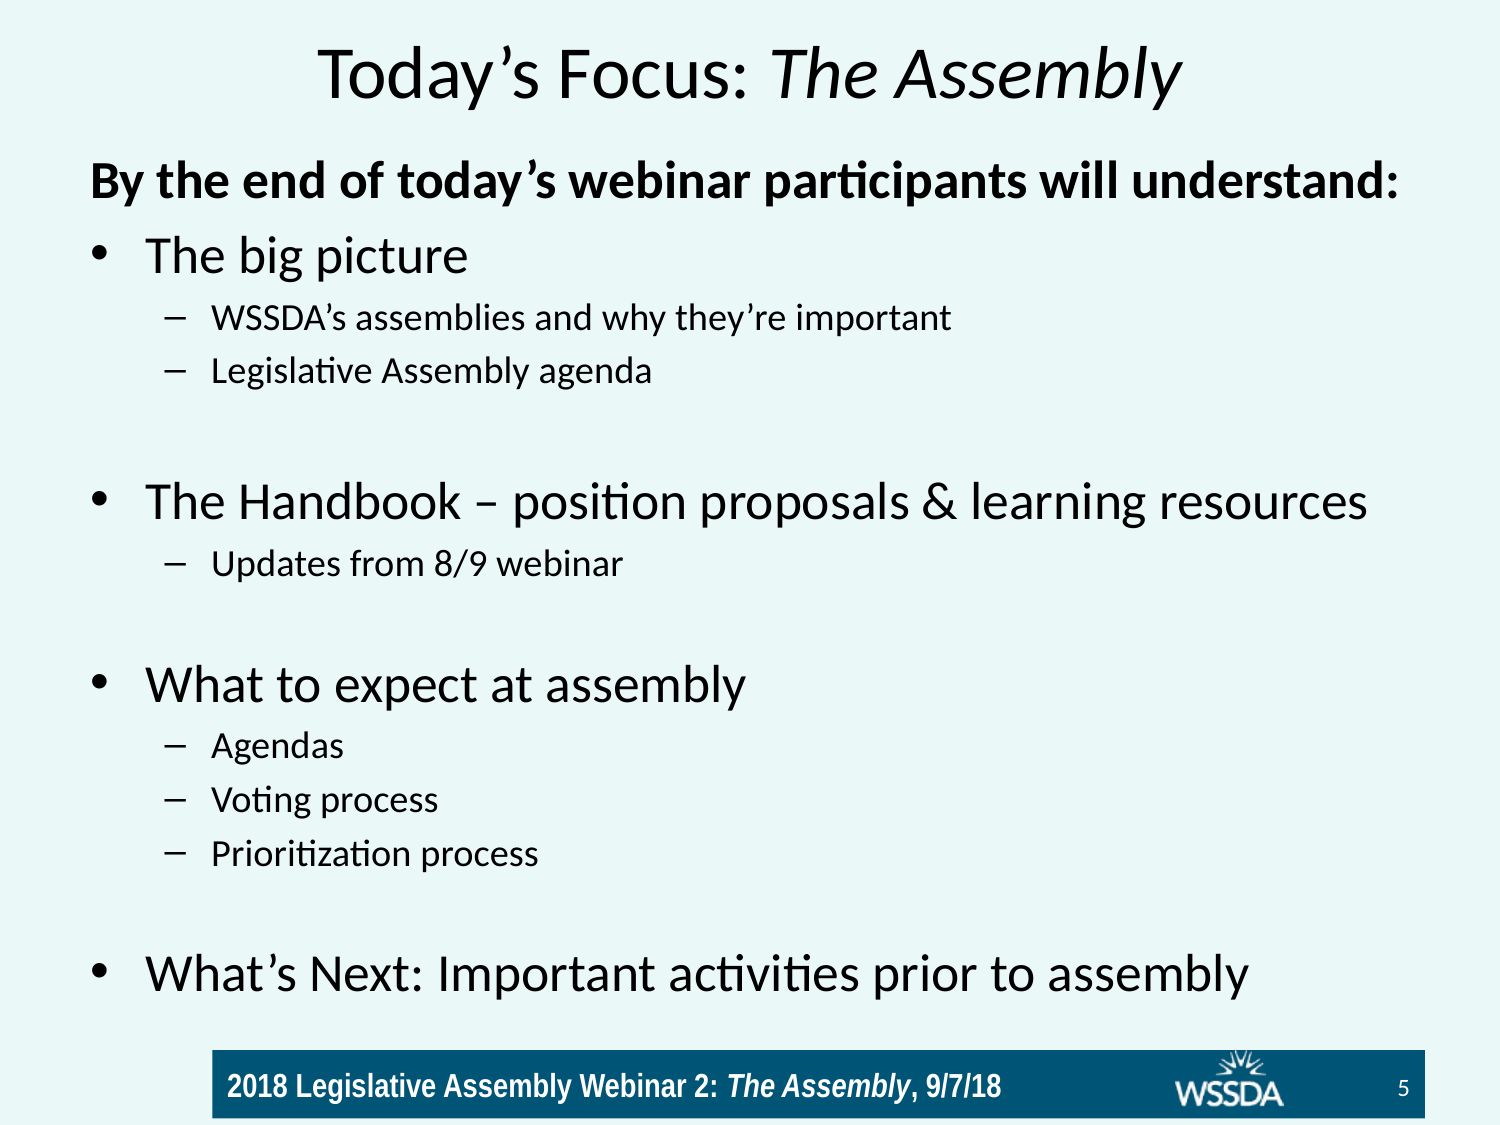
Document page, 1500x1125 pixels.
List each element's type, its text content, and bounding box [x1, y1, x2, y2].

title Today’s Focus: The Assembly [75, 0, 1425, 137]
list By the end of today’s webinar participants will understand: The big picture WSSDA’s assemblies and why they’re important Legislative Assembly agenda The Handbook – position proposals & learning resources Updates from 8/9 webinar What to expect at assembly Agendas Voting process Prioritization process What’s Next: Important activities prior to assembly [75, 137, 1425, 1038]
slide_number 5 [1074, 1056, 1425, 1117]
